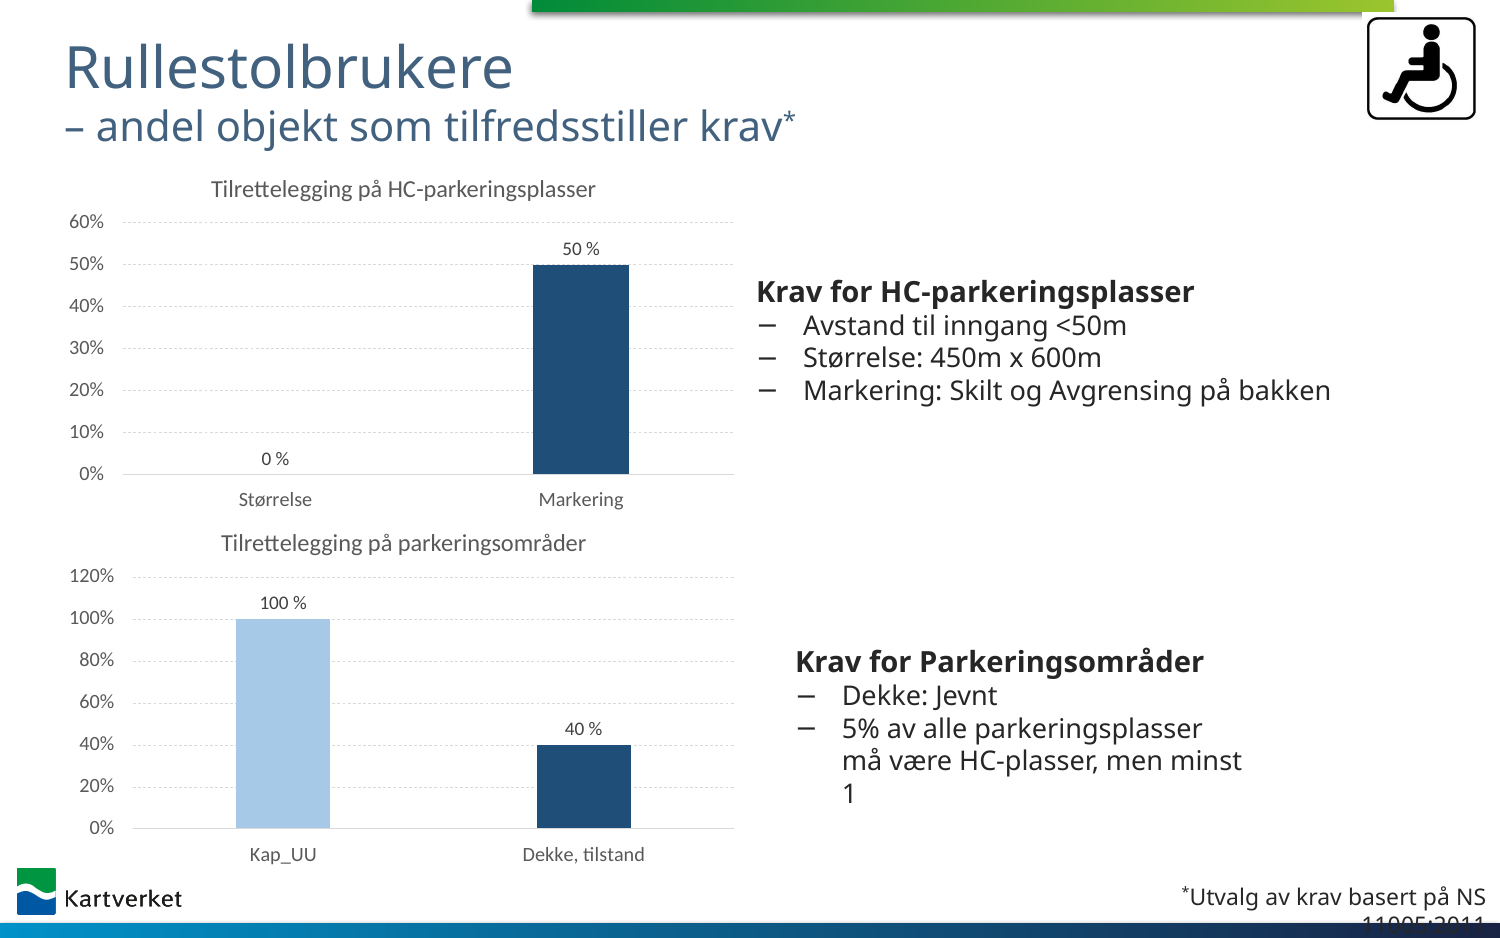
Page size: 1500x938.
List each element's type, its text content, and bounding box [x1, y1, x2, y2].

text_box Krav for HC-parkeringsplasser Avstand til inngang <50m Størrelse: 450m x 600m Markering: Skilt og Avgrensing på bakken [750, 265, 1346, 413]
picture [62, 166, 746, 519]
text_box *Utvalg av krav basert på NS 11005:2011 [1068, 873, 1500, 938]
text_box Krav for Parkeringsområder Dekke: Jevnt 5% av alle parkeringsplasser må være HC-plasser, men minst 1 [780, 636, 1261, 816]
picture [1362, 12, 1481, 126]
picture [62, 520, 746, 874]
text_box Rullestolbrukere – andel objekt som tilfredsstiller krav* [49, 25, 1431, 158]
